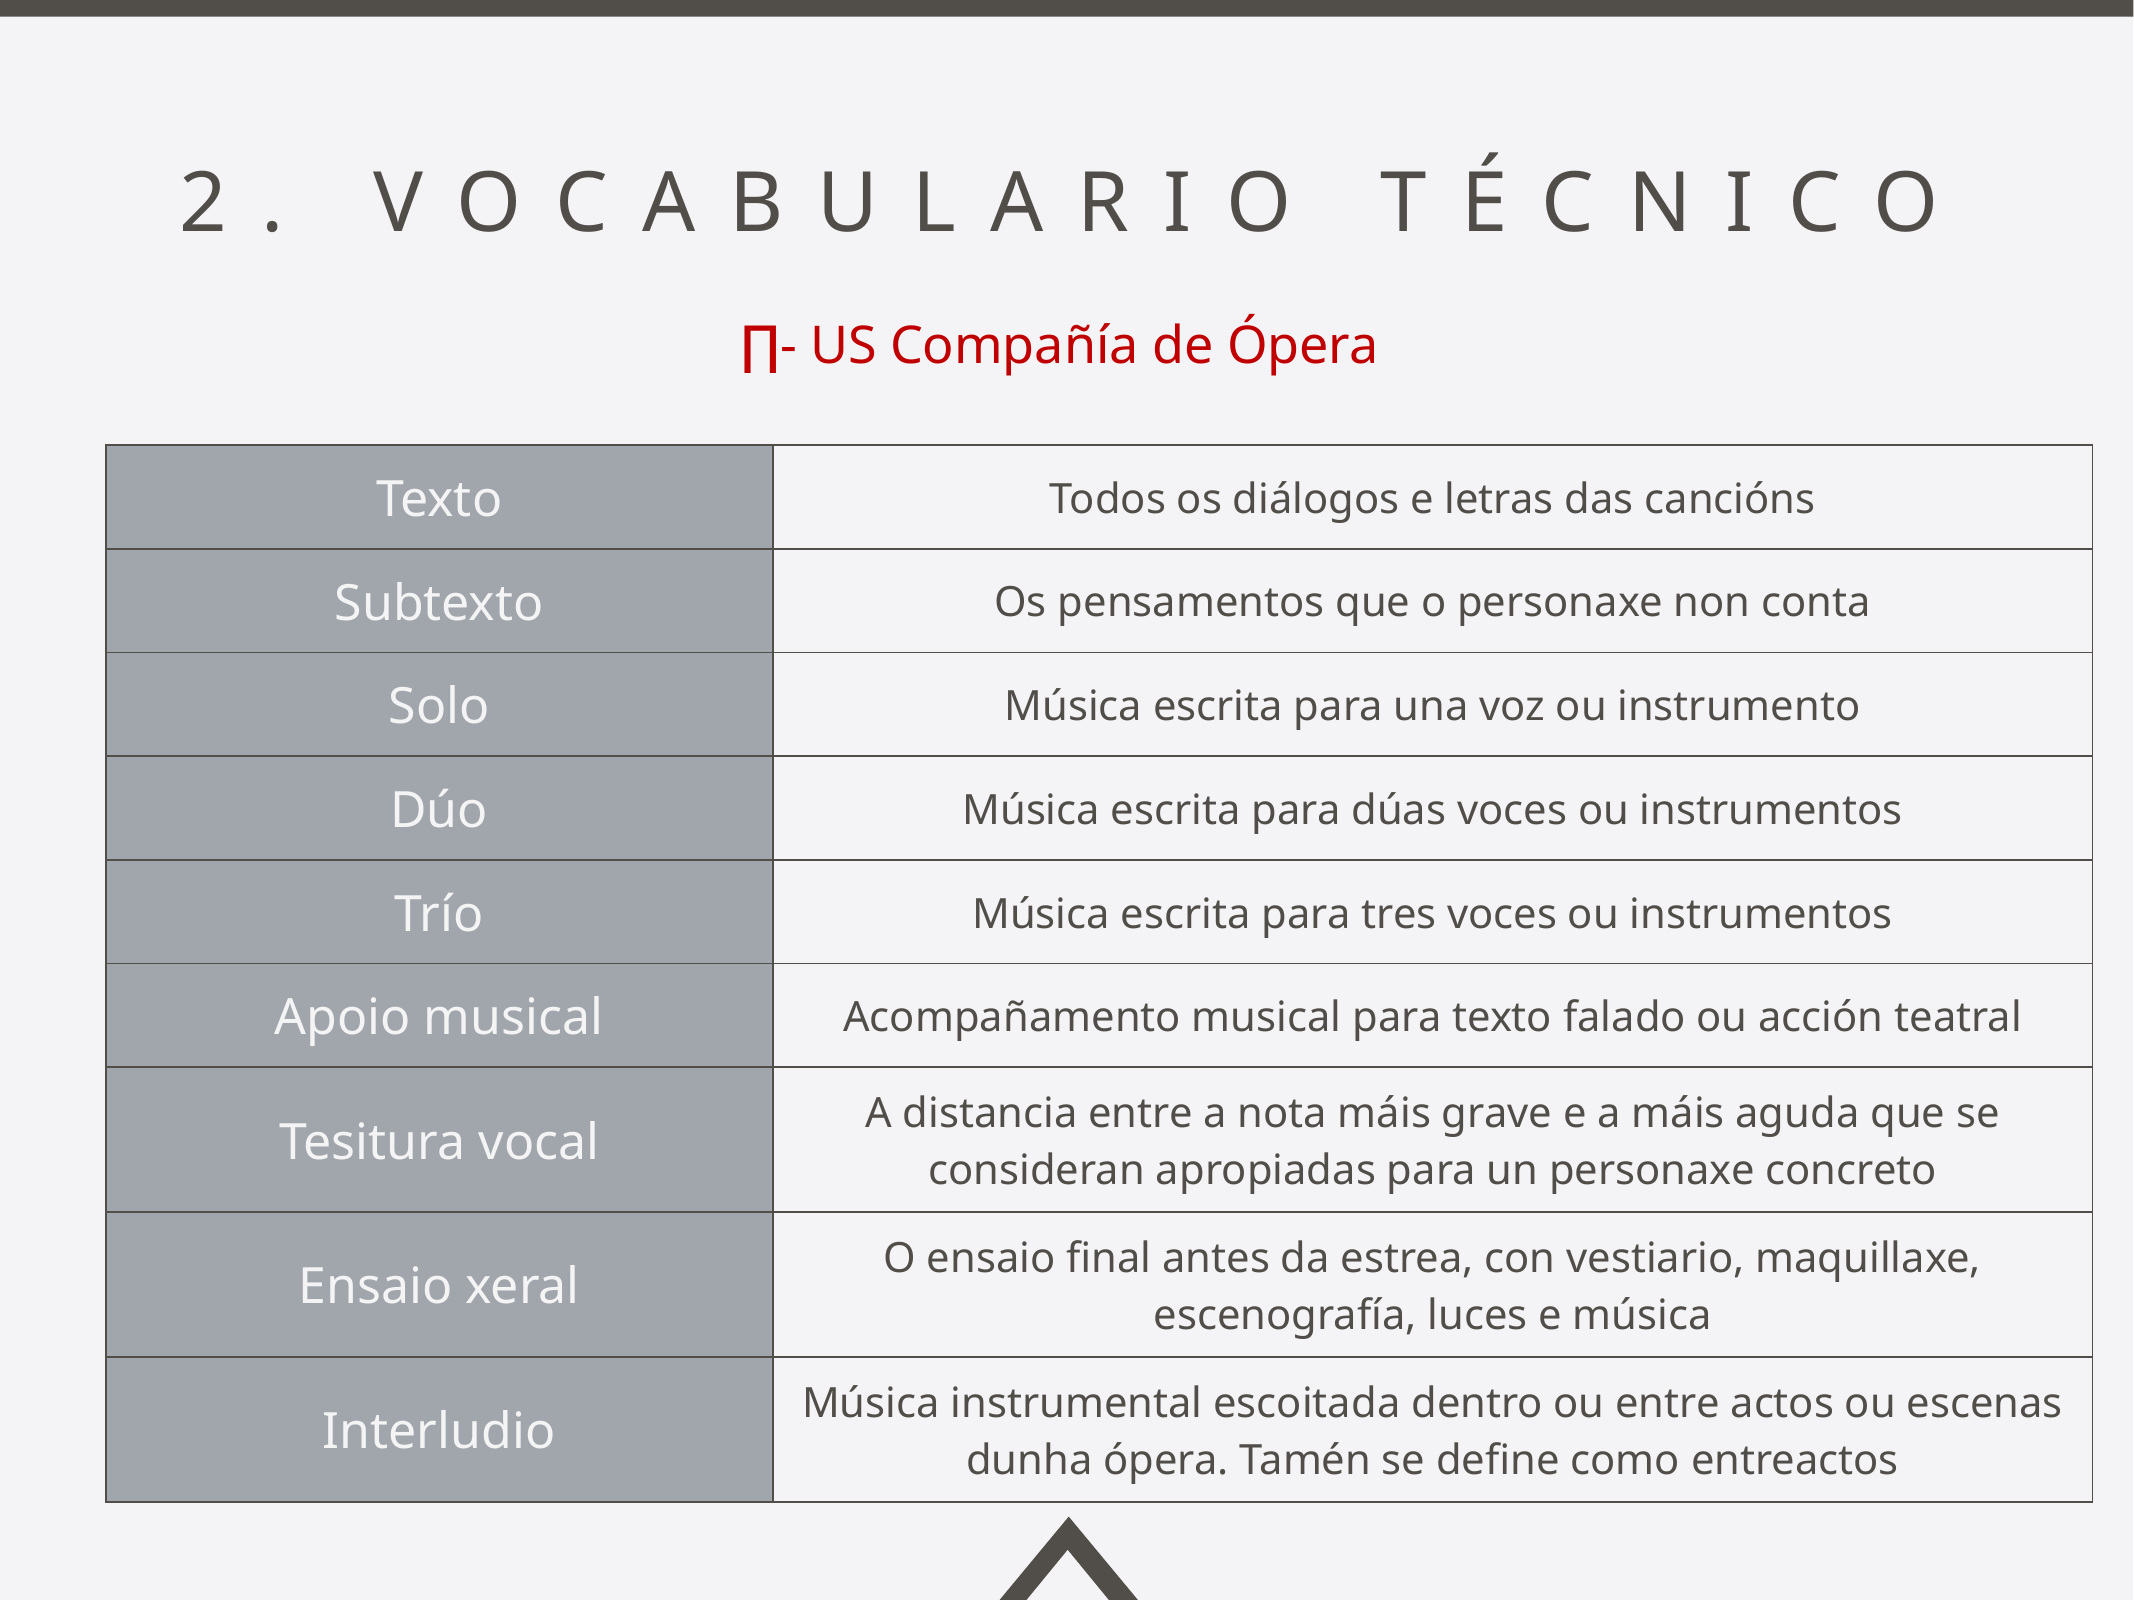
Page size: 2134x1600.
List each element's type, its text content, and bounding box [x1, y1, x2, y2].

table_cell Subtexto [107, 550, 772, 652]
table_header Todos os diálogos e letras das cancións [774, 446, 2092, 548]
text_box ∏- US Compañía de Ópera [420, 303, 1700, 371]
table_cell Apoio musical [107, 964, 772, 1066]
table_cell Trío [107, 861, 772, 963]
table_cell Música escrita para una voz ou instrumento [774, 653, 2092, 755]
table_cell A distancia entre a nota máis grave e a máis aguda que se consideran apropiadas para un personaxe concreto [774, 1068, 2092, 1211]
table_cell Acompañamento musical para texto falado ou acción teatral [774, 964, 2092, 1066]
table_cell Música escrita para tres voces ou instrumentos [774, 861, 2092, 963]
table_cell Tesitura vocal [107, 1068, 772, 1211]
table_cell Os pensamentos que o personaxe non conta [774, 550, 2092, 652]
table_cell Solo [107, 653, 772, 755]
table_cell Ensaio xeral [107, 1213, 772, 1356]
table_cell Dúo [107, 757, 772, 859]
table_header Texto [107, 446, 772, 548]
table_cell Música instrumental escoitada dentro ou entre actos ou escenas dunha ópera. Tamén se define como entreactos [774, 1358, 2092, 1501]
text_box 2. Vocabulario técnico [105, 140, 2014, 306]
table_cell Interludio [107, 1358, 772, 1501]
table_cell O ensaio final antes da estrea, con vestiario, maquillaxe, escenografía, luces e música [774, 1213, 2092, 1356]
table_cell Música escrita para dúas voces ou instrumentos [774, 757, 2092, 859]
